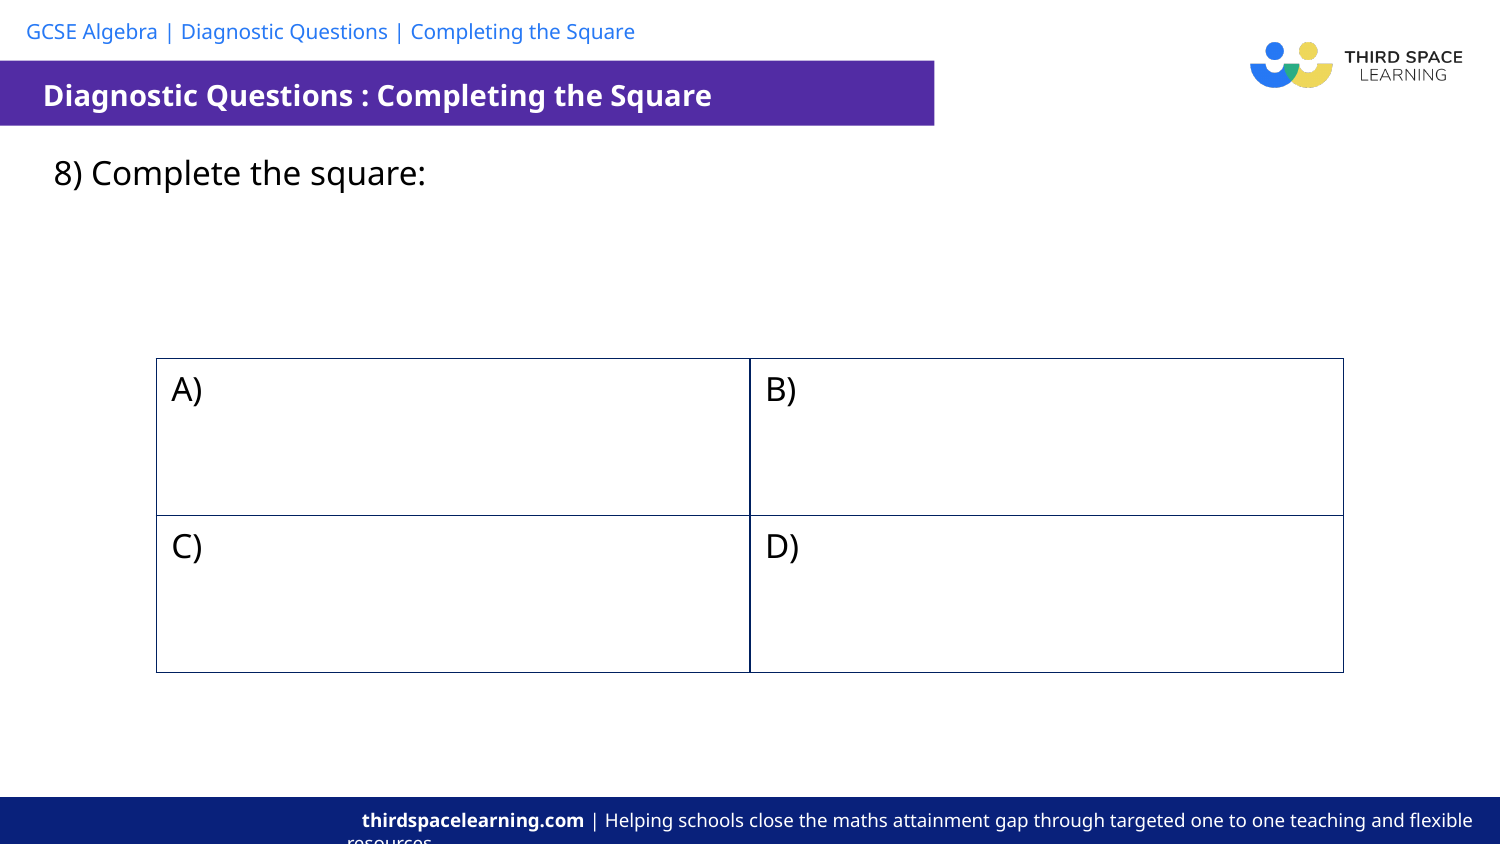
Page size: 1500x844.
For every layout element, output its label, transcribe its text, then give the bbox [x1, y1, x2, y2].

picture [1250, 33, 1465, 99]
text_box Diagnostic Questions : Completing the Square [27, 61, 933, 127]
